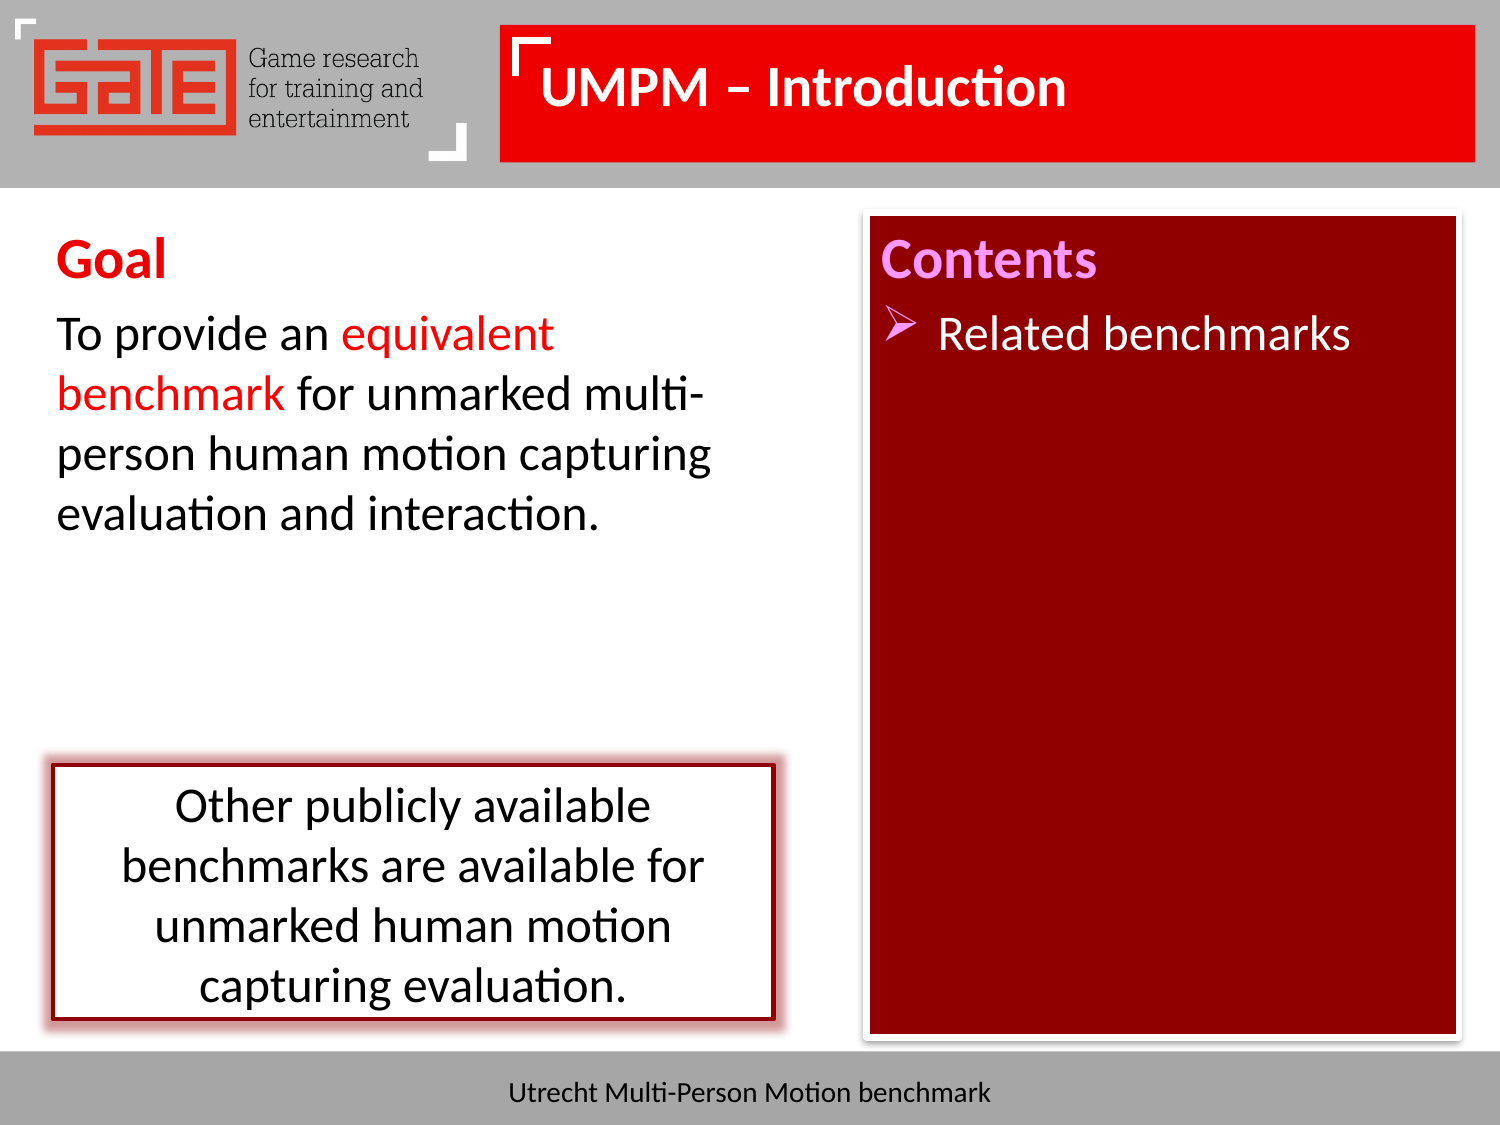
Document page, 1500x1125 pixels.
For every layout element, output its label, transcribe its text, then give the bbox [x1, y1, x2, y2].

text_box Other publicly available benchmarks are available for unmarked human motion capturing evaluation. [51, 763, 776, 1021]
list Contents Related benchmarks [863, 209, 1462, 1041]
footer Utrecht Multi-Person Motion benchmark [0, 1051, 1500, 1125]
title UMPM – Introduction [525, 40, 1475, 179]
picture [0, 0, 513, 163]
list Goal To provide an equivalent benchmark for unmarked multi-person human motion capturing evaluation and interaction. [41, 212, 762, 751]
